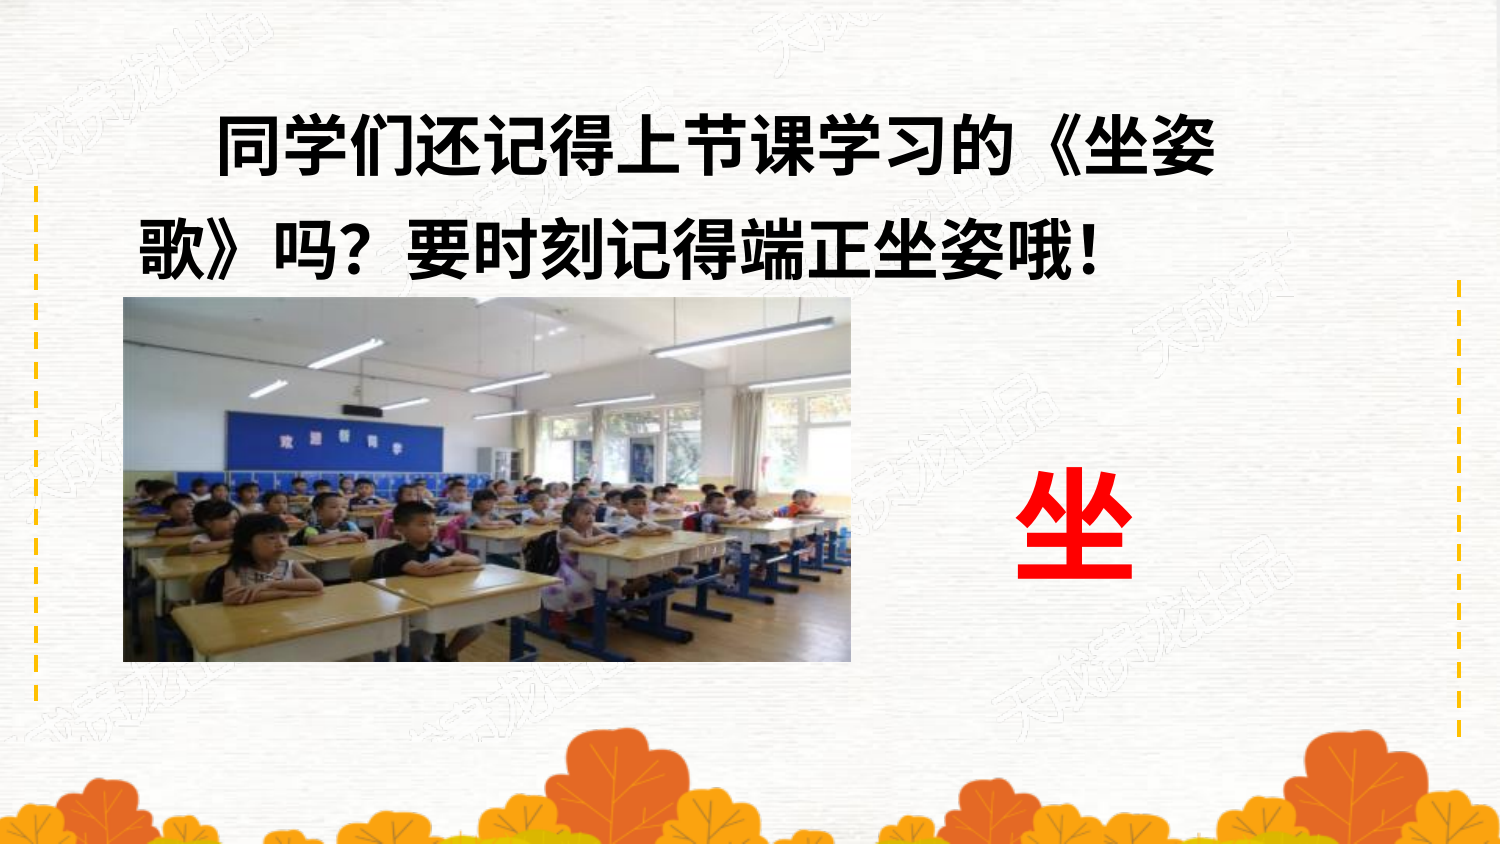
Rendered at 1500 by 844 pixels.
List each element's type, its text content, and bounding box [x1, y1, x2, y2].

text_box 坐 [998, 395, 1146, 605]
picture [0, 0, 1500, 844]
text_box 同学们还记得上节课学习的《坐姿歌》吗？要时刻记得端正坐姿哦！ [123, 72, 1341, 296]
